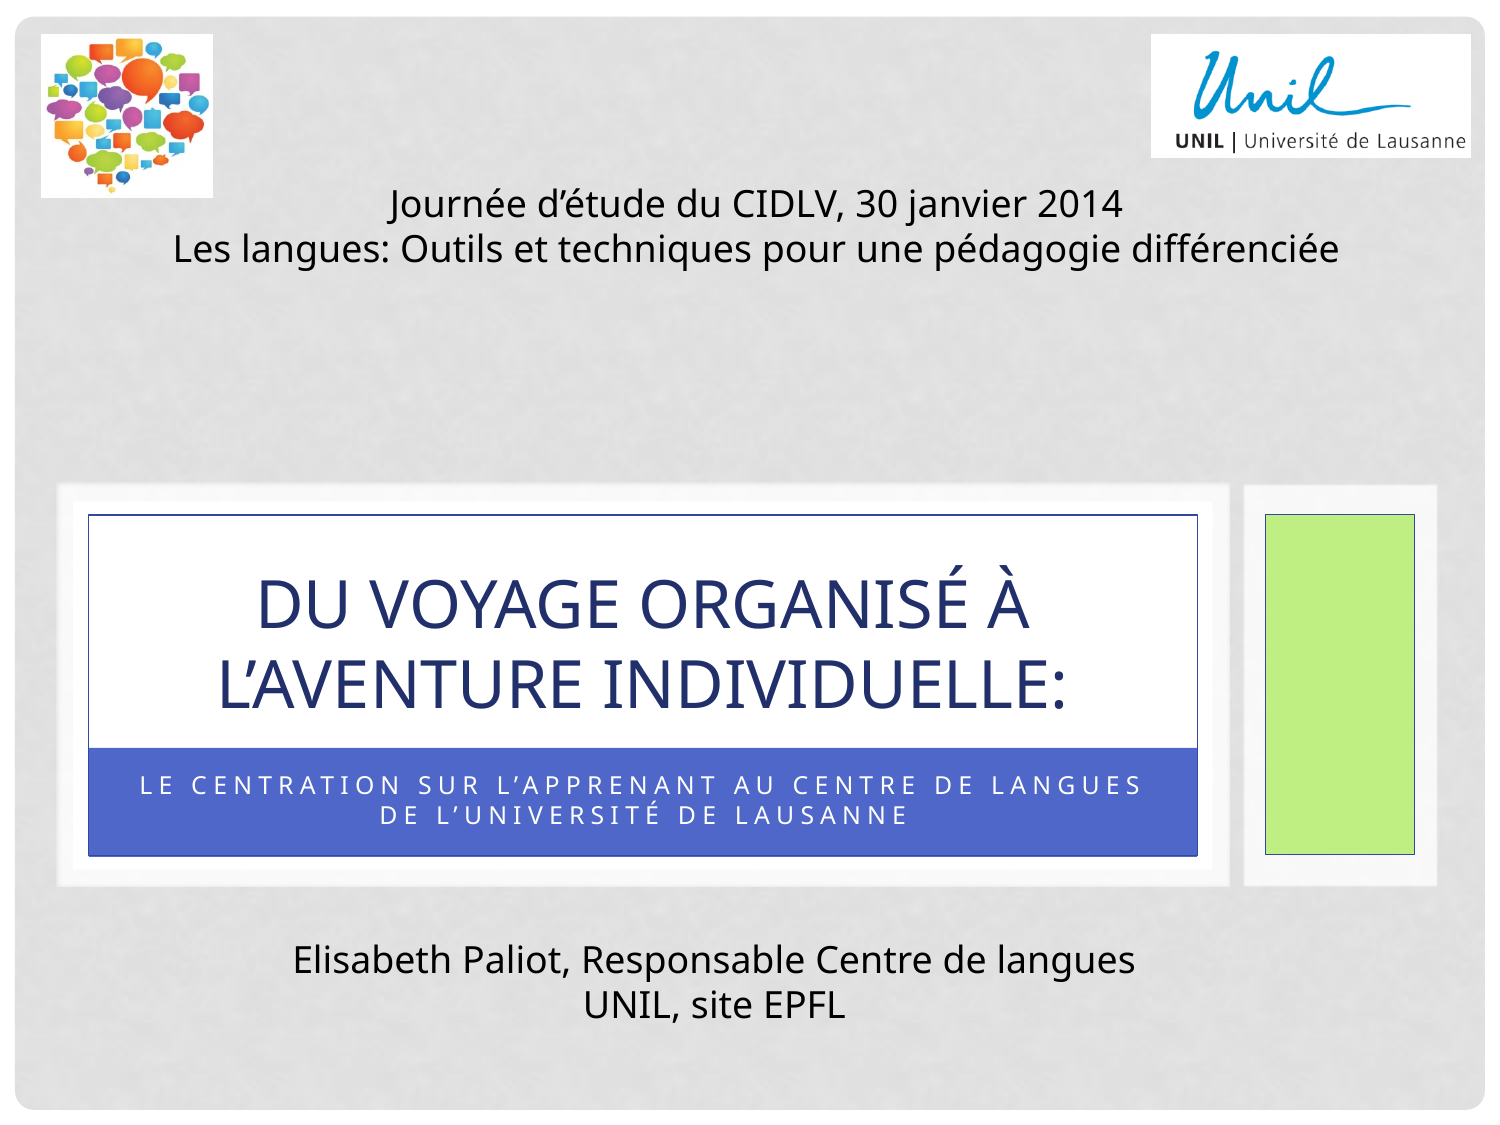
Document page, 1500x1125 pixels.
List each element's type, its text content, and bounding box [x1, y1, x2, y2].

text_box Journée d’étude du CIDLV, 30 janvier 2014 Les langues: Outils et techniques pour une pédagogie différenciée [71, 172, 1442, 278]
title Du voyage organisé à l’aventure individuelle: [99, 529, 1187, 730]
subtitle Le centration sur l’apprenant au Centre de langues de l’université de LAusanne [105, 762, 1181, 838]
text_box Elisabeth Paliot, Responsable Centre de langues UNIL, site EPFL [253, 928, 1176, 1034]
picture [1151, 34, 1471, 159]
picture [41, 34, 213, 198]
